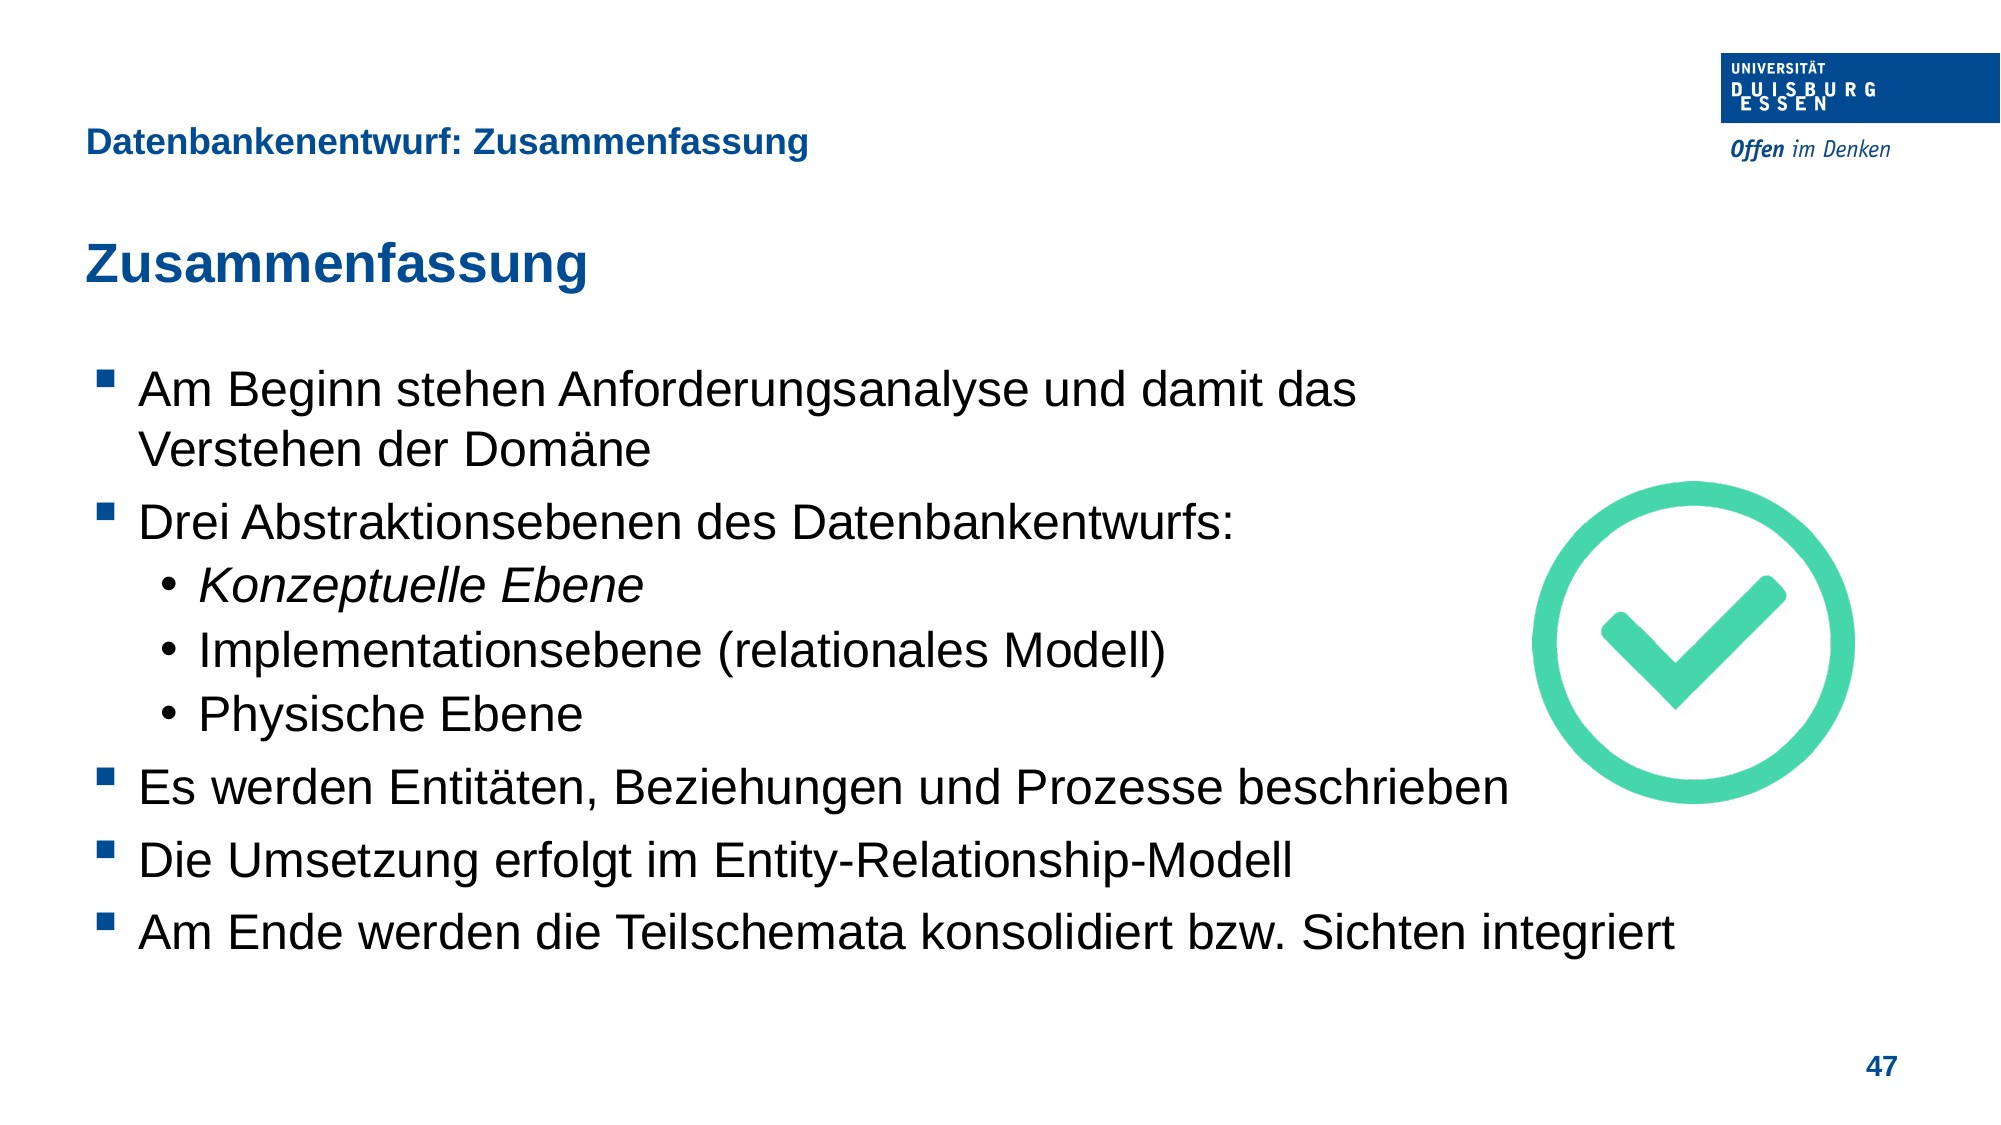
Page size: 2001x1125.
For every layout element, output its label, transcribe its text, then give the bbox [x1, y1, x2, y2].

list Zusammenfassung [85, 227, 1694, 303]
list Datenbankenentwurf: Zusammenfassung [85, 122, 1694, 163]
picture [1532, 481, 1855, 804]
slide_number 47 [1677, 1039, 1914, 1081]
list Am Beginn stehen Anforderungsanalyse und damit das Verstehen der Domäne Drei Abstraktionsebenen des Datenbankentwurfs: Konzeptuelle Ebene Implementationsebene (relationales Modell) Physische Ebene Es werden Entitäten, Beziehungen und Prozesse beschrieben Die Umsetzung erfolgt im Entity-Relationship-Modell Am Ende werden die Teilschemata konsolidiert bzw. Sichten integriert [85, 349, 1755, 987]
picture [1721, 53, 2000, 162]
